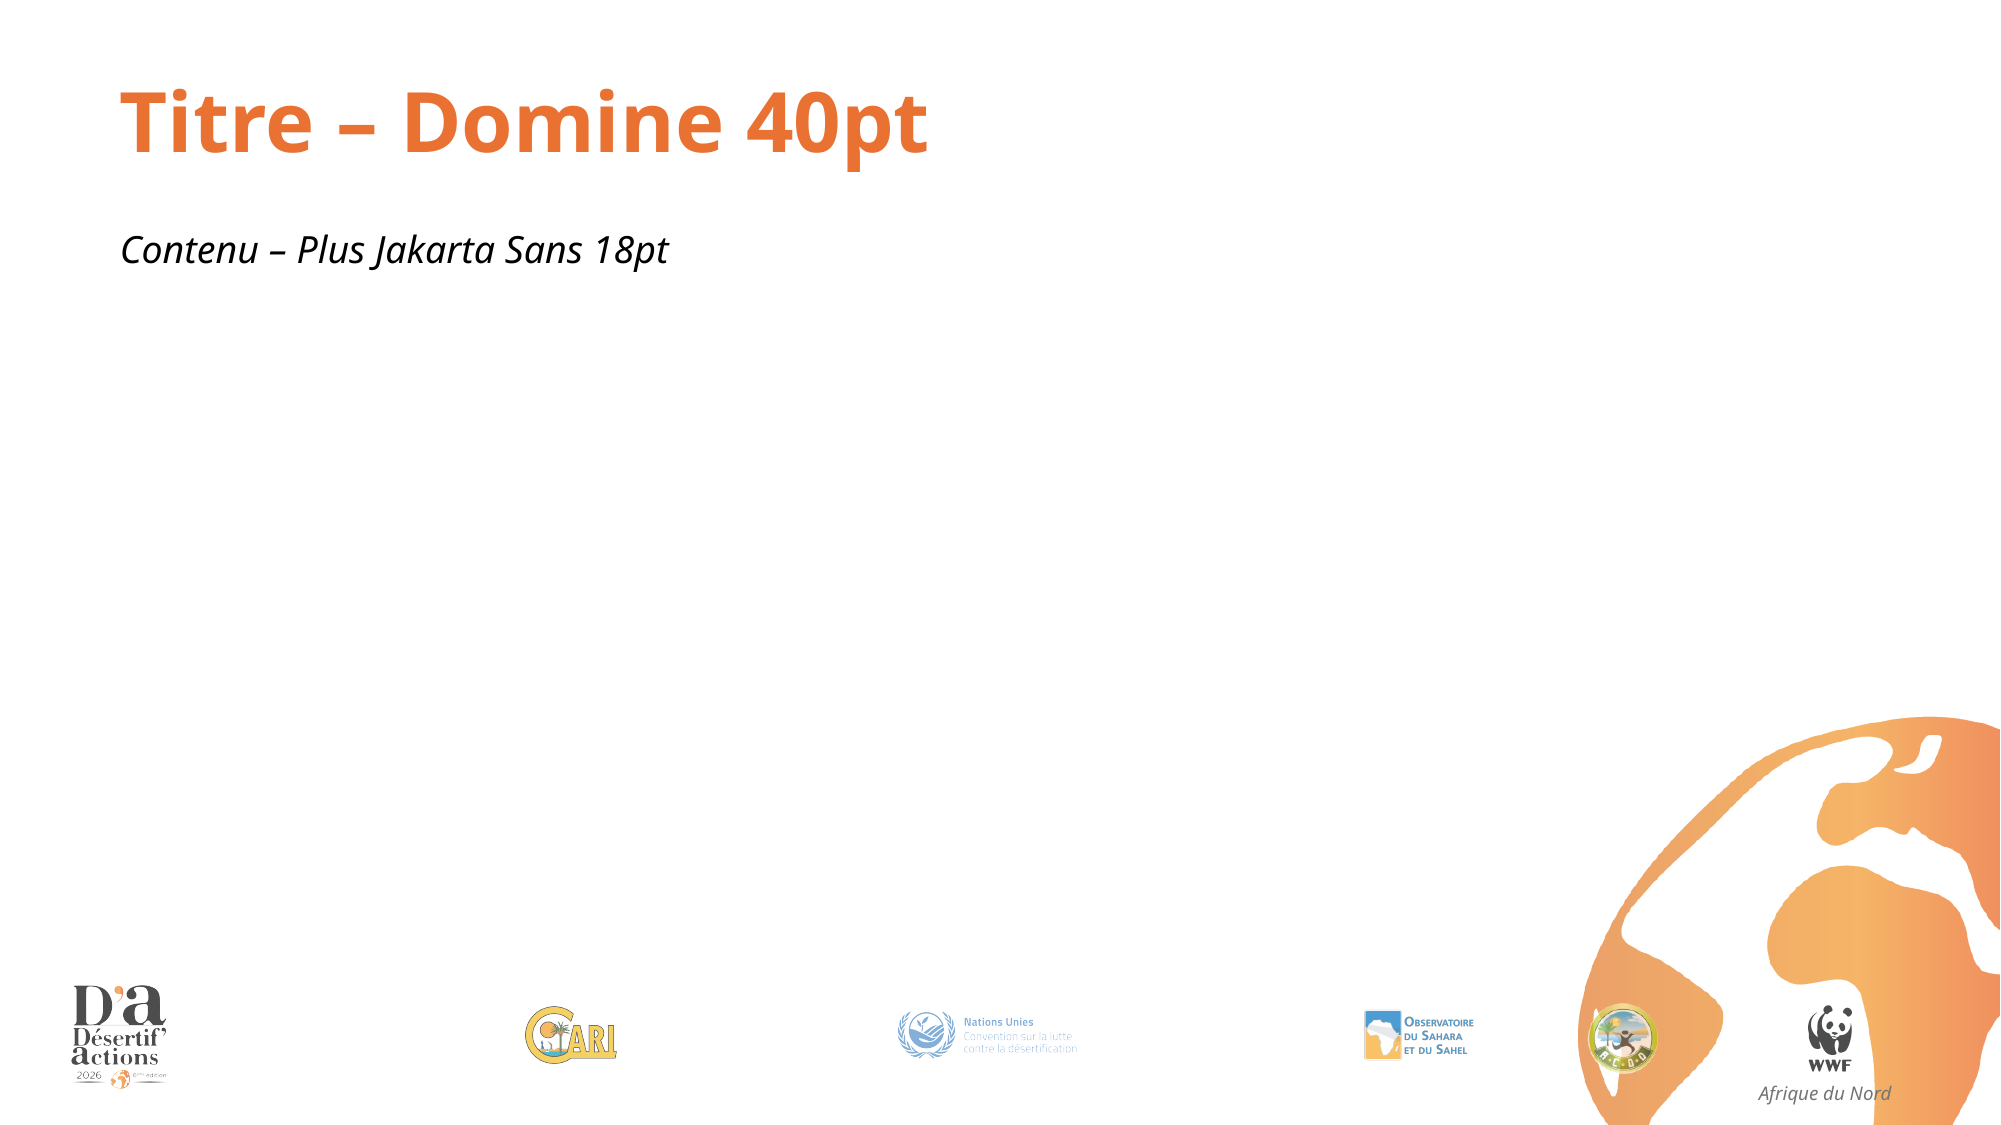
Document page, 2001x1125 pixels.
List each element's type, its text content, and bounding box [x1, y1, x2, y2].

text_box Titre – Domine 40pt [104, 61, 1196, 177]
text_box Contenu – Plus Jakarta Sans 18pt [105, 218, 1193, 279]
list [1578, 716, 2000, 1125]
picture [61, 979, 176, 1095]
picture [1586, 1002, 1659, 1074]
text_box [525, 1002, 1475, 1068]
picture [1770, 1004, 1889, 1072]
